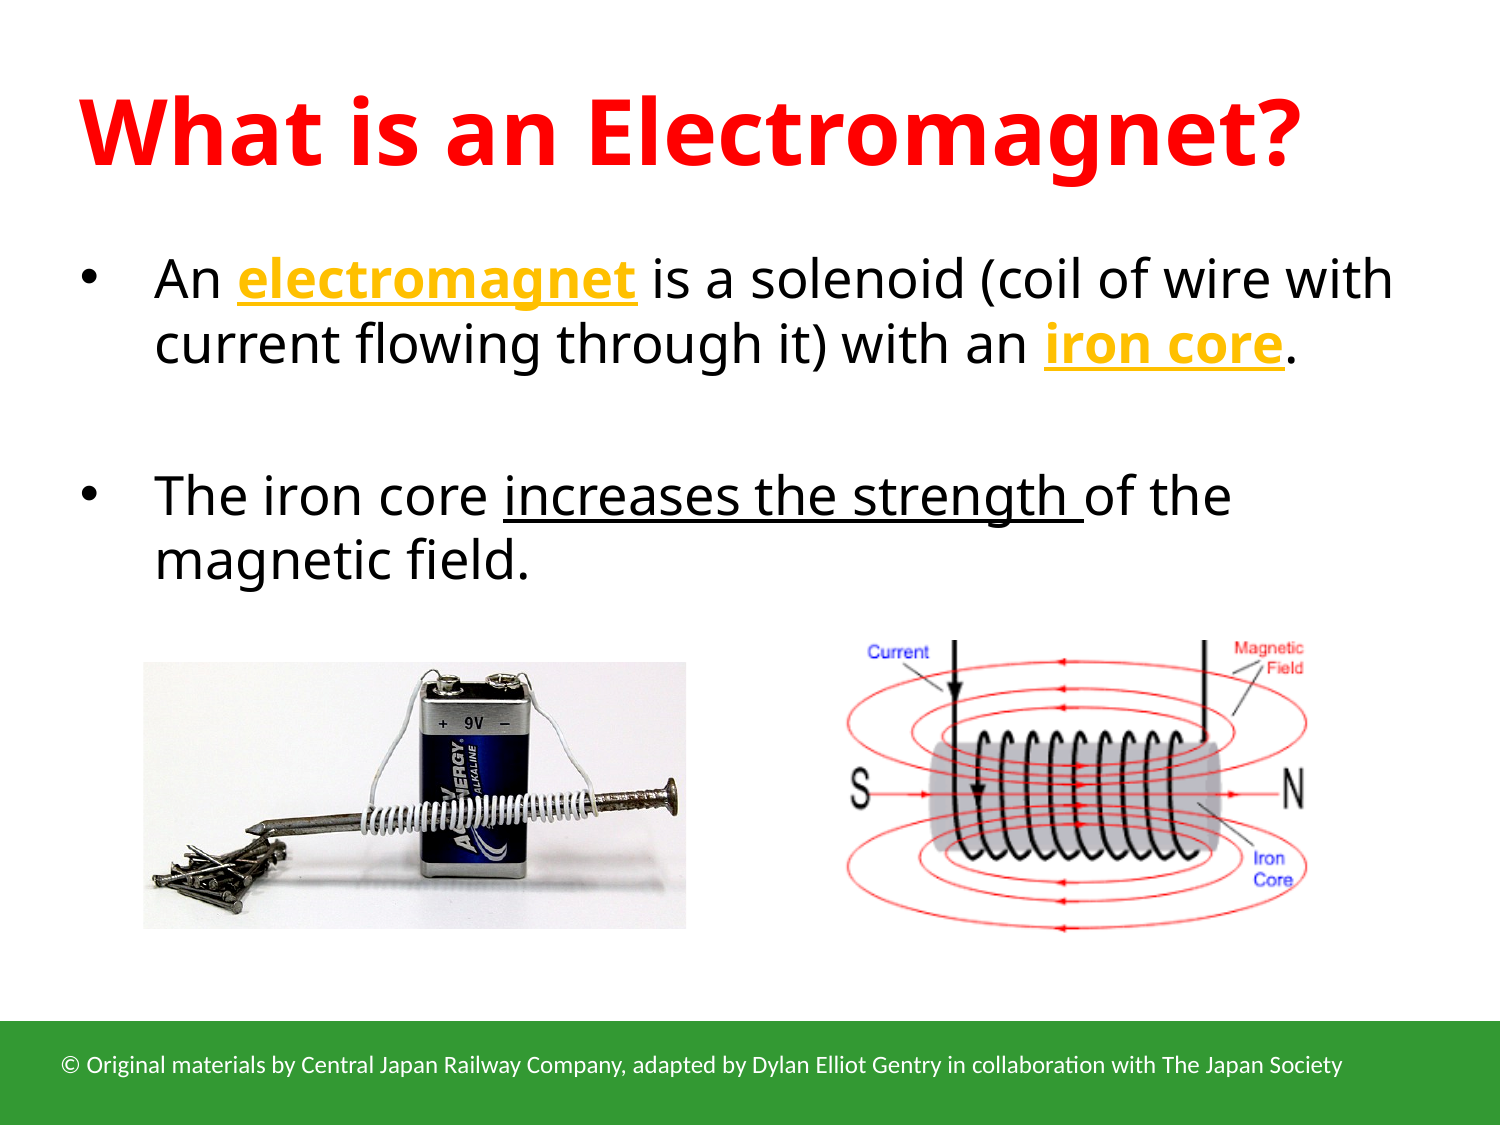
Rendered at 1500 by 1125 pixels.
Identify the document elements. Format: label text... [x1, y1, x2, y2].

footer © Original materials by Central Japan Railway Company, adapted by Dylan Elliot Gentry in collaboration with The Japan Society [29, 1041, 1377, 1087]
text_box What is an Electromagnet? [64, 66, 1376, 192]
picture [844, 640, 1310, 951]
picture [143, 662, 687, 929]
text_box [0, 1021, 1500, 1125]
text_box An electromagnet is a solenoid (coil of wire with current flowing through it) with an iron core. The iron core increases the strength of the magnetic field. [64, 236, 1412, 887]
